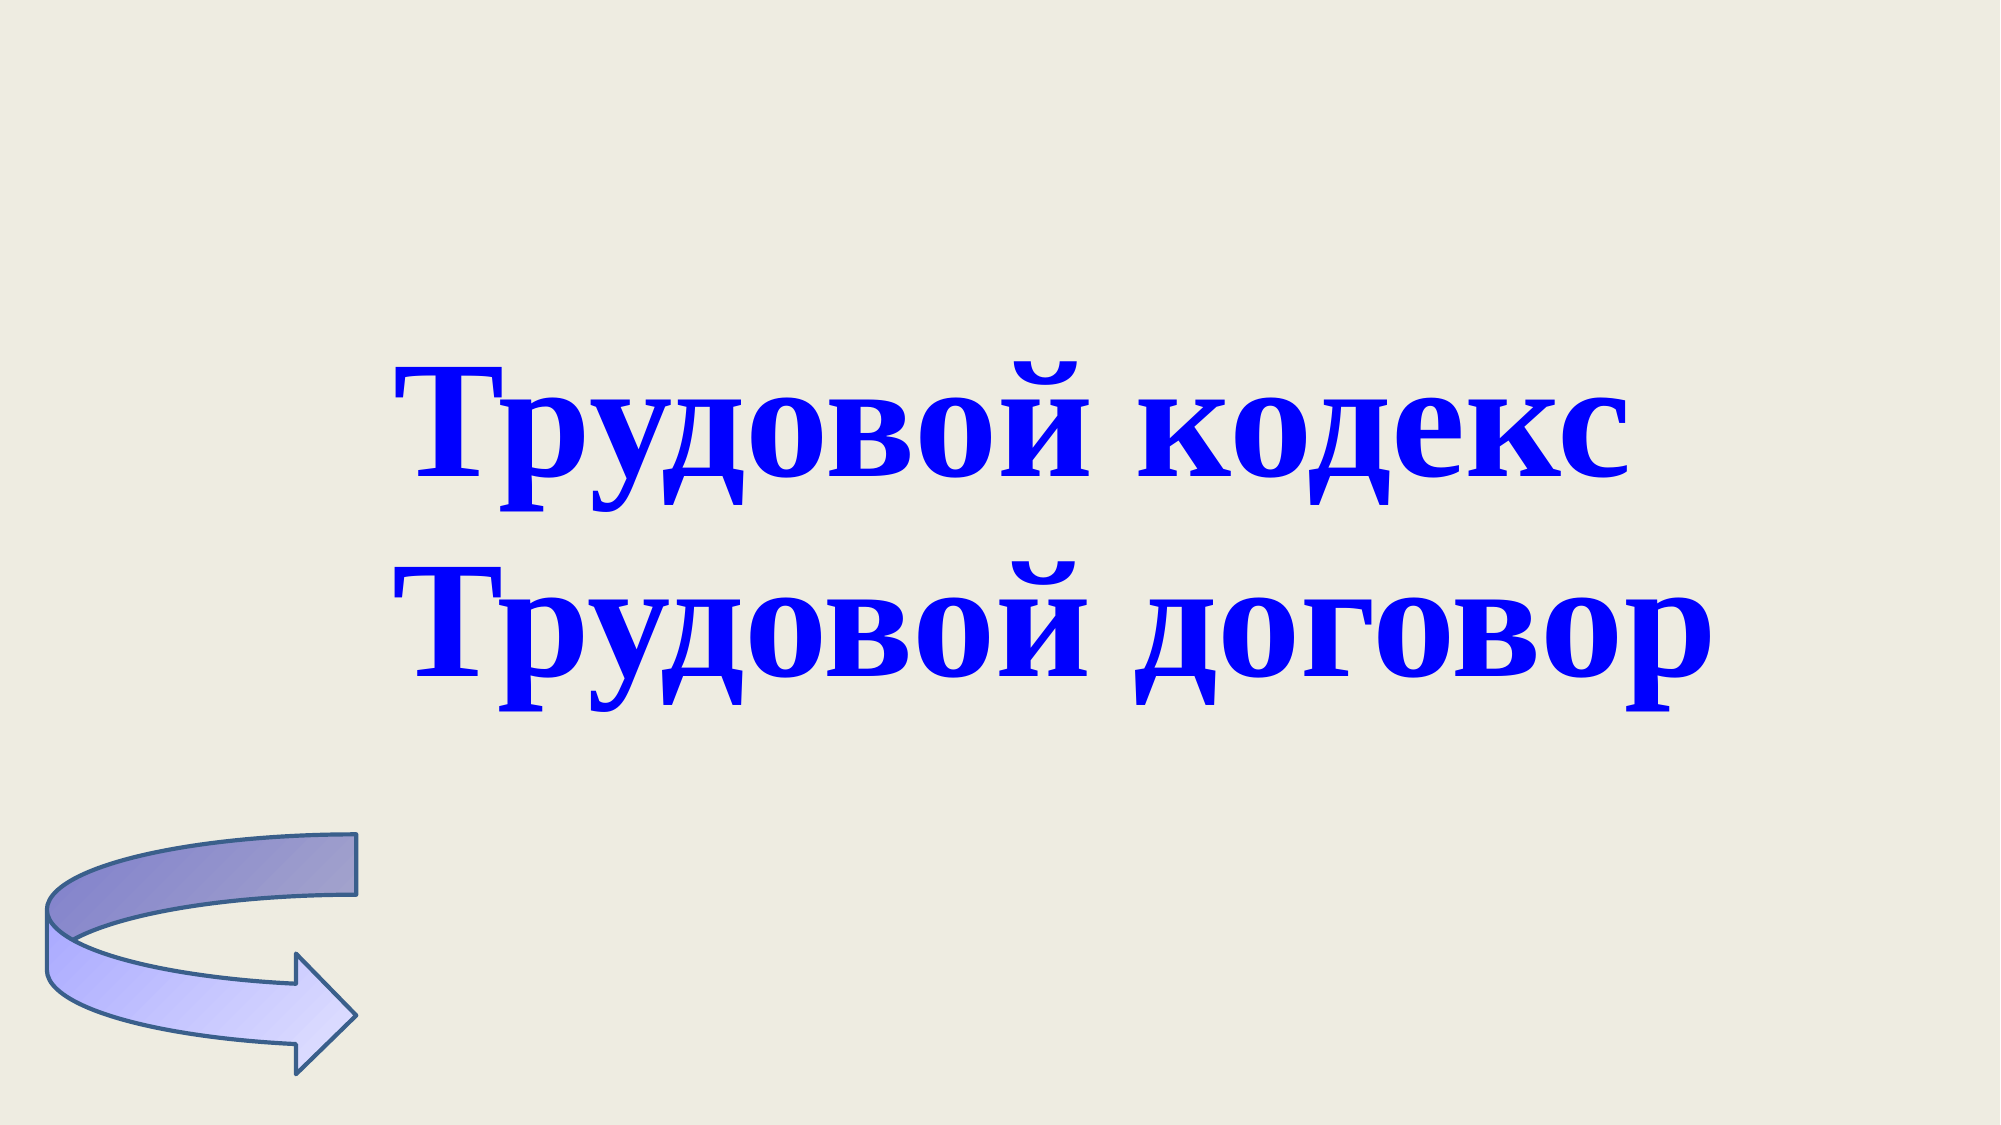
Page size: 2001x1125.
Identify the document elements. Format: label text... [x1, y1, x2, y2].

text_box [44, 879, 359, 1077]
text_box Трудовой кодекс Трудовой договор [69, 101, 1916, 917]
